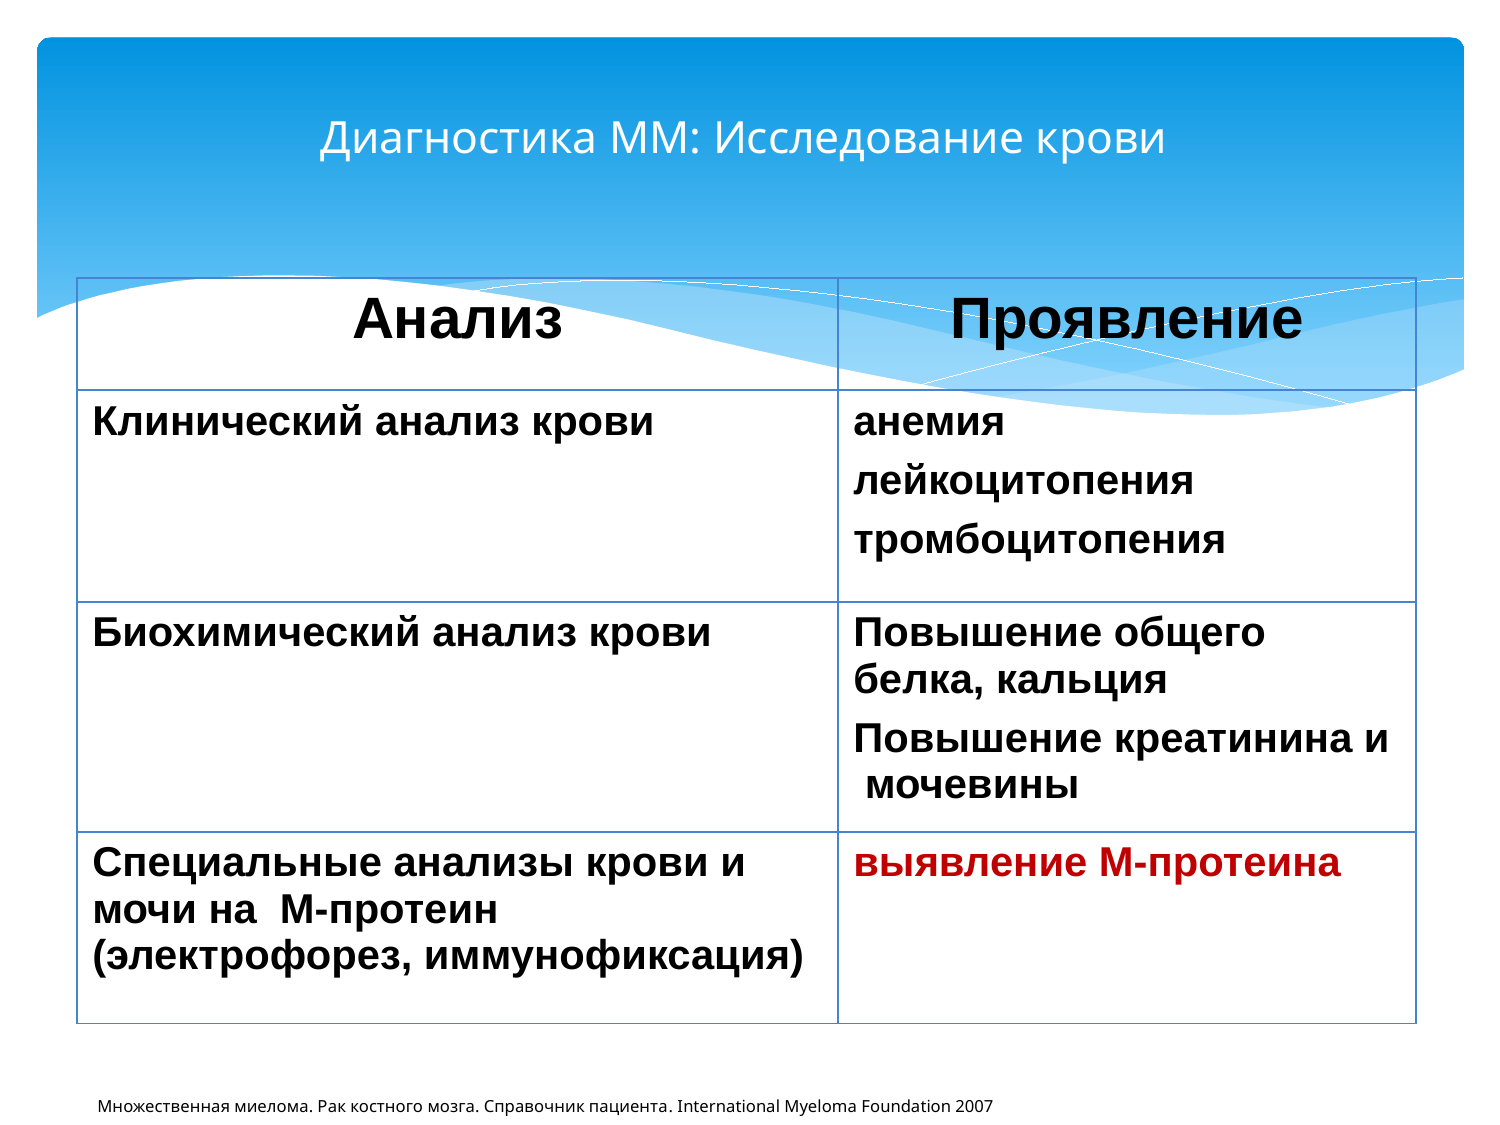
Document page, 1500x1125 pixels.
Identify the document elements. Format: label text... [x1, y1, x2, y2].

table_cell анемия лейкоцитопения тромбоцитопения [839, 391, 1415, 601]
table_cell Биохимический анализ крови [78, 603, 837, 831]
table_cell Повышение общего белка, кальция Повышение креатинина и мочевины [839, 603, 1415, 831]
table_header Анализ [78, 279, 837, 389]
table_cell Специальные анализы крови и мочи на М-протеин (электрофорез, иммунофиксация) [78, 833, 837, 1023]
table_cell выявление М-протеина [839, 833, 1415, 1023]
text_box Множественная миелома. Рак костного мозга. Справочник пациента. International Myeloma Foundation 2007 [82, 1088, 1159, 1124]
table_header Проявление [839, 279, 1415, 389]
table_cell Клинический анализ крови [78, 391, 837, 601]
title Диагностика ММ: Исследование крови [82, 101, 1406, 171]
